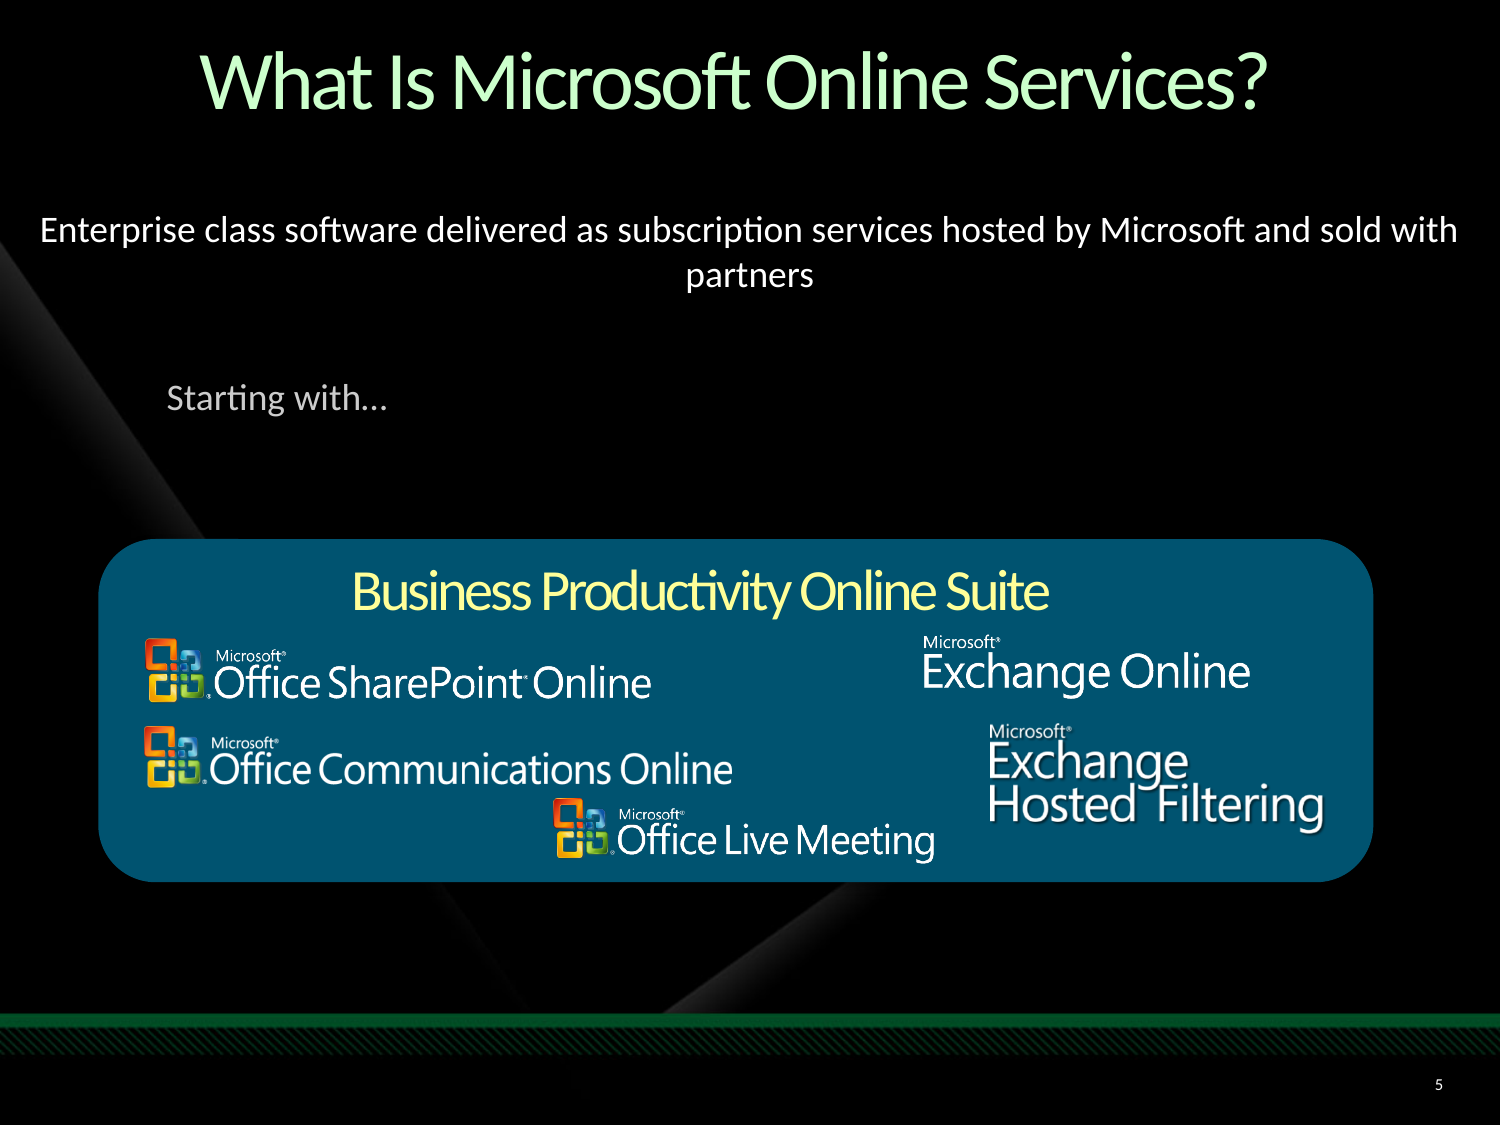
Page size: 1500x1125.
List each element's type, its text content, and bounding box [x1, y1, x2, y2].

text_box [98, 538, 1374, 883]
picture [0, 0, 1500, 197]
picture [0, 303, 1500, 1125]
slide_number 5 [1420, 1066, 1478, 1125]
title What Is Microsoft Online Services? [0, 37, 1473, 129]
text_box Business Productivity Online Suite [337, 545, 1067, 630]
text_box Starting with… [151, 366, 403, 426]
text_box Enterprise class software delivered as subscription services hosted by Microsoft and sold with partners [0, 197, 1500, 303]
